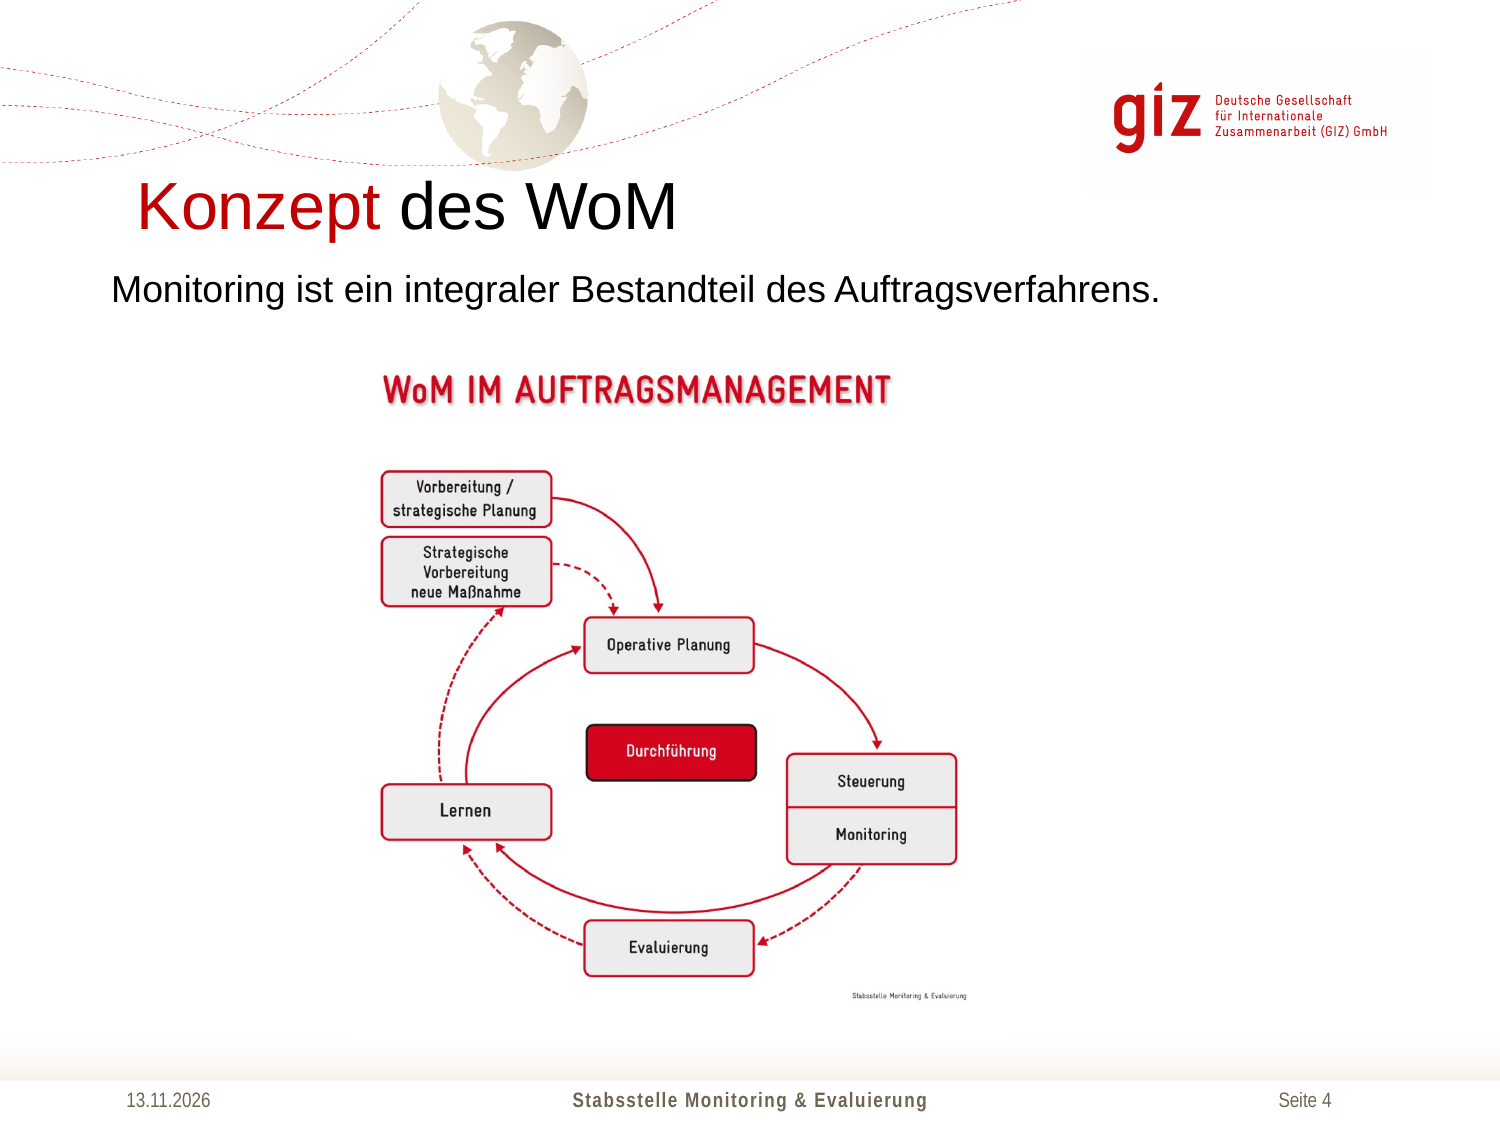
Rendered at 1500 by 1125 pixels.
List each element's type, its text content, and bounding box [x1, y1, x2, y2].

title Konzept des WoM [121, 155, 1398, 257]
footer Stabsstelle Monitoring & Evaluierung [469, 1079, 1031, 1121]
list Monitoring ist ein integraler Bestandteil des Auftragsverfahrens. [95, 257, 1389, 1028]
picture [0, 0, 1500, 194]
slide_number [111, 1079, 325, 1121]
picture [0, 338, 1500, 1081]
